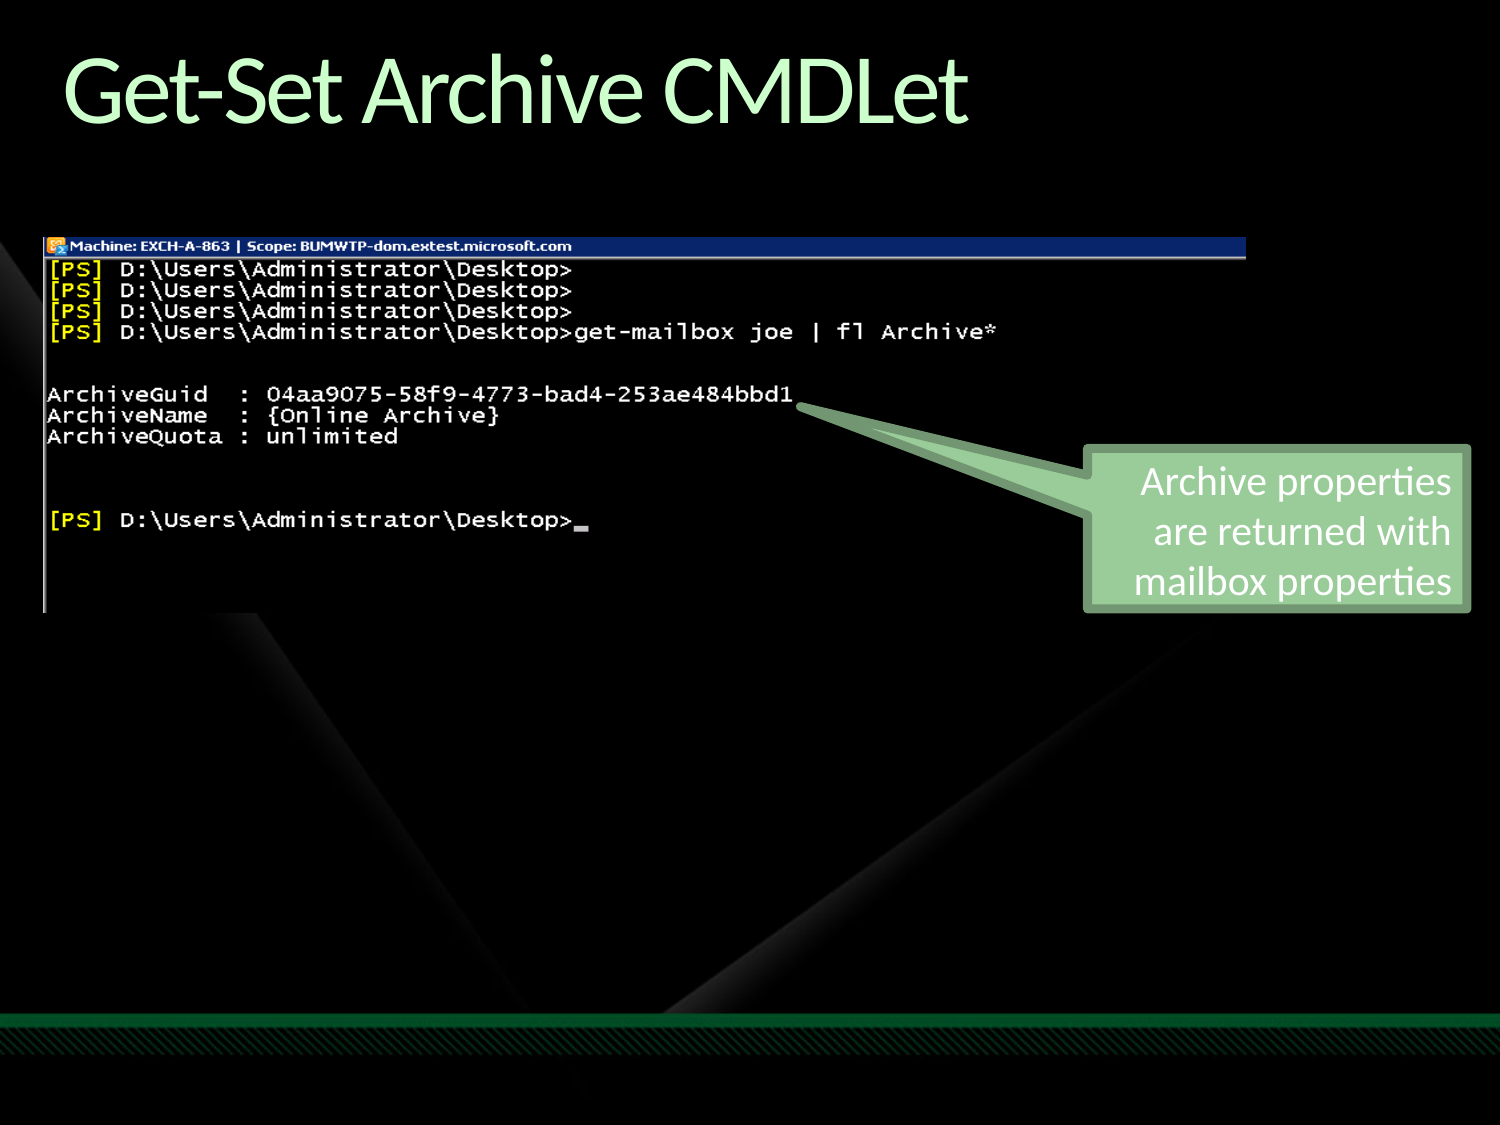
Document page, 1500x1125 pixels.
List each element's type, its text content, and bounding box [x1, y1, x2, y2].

picture [0, 0, 1500, 1125]
title Get-Set Archive CMDLet [62, 37, 1438, 147]
text_box Archive properties are returned with mailbox properties [1250, 443, 1472, 614]
